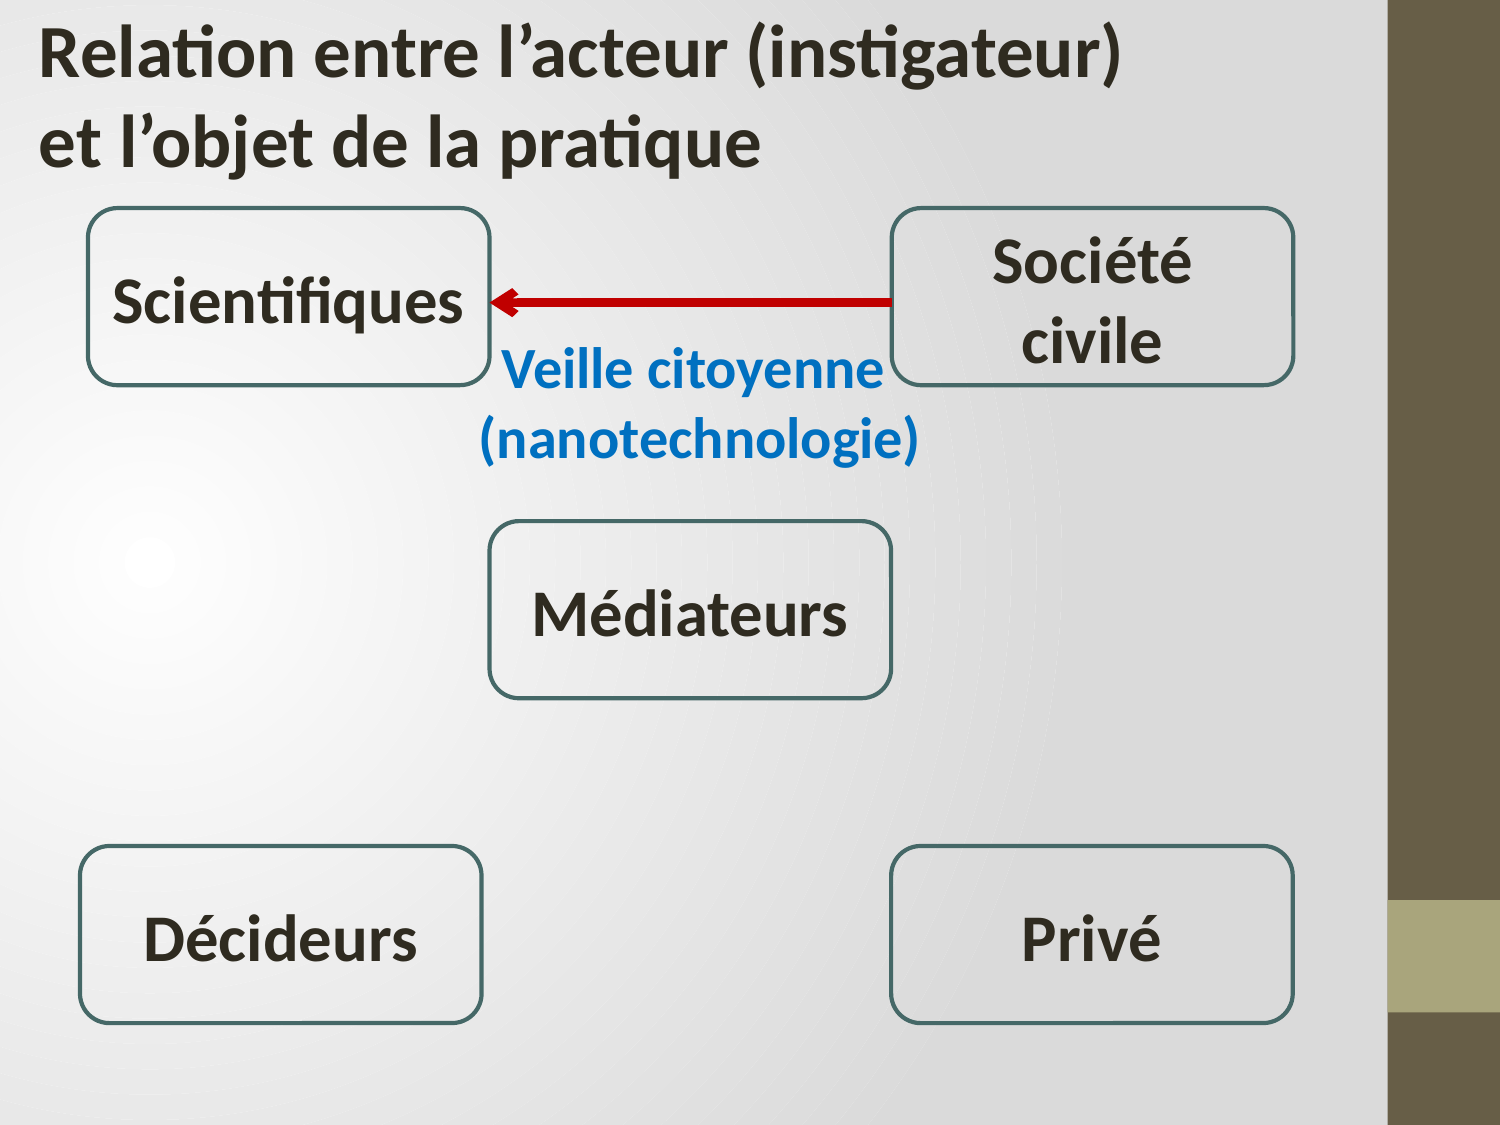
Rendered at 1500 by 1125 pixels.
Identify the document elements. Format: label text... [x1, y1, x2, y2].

text_box Société civile [889, 205, 1296, 388]
text_box Scientifiques [85, 205, 492, 388]
text_box Décideurs [77, 843, 484, 1026]
text_box Relation entre l’acteur (instigateur) et l’objet de la pratique [24, 0, 1157, 191]
text_box Médiateurs [487, 519, 894, 701]
text_box Privé [889, 843, 1295, 1026]
text_box Veille citoyenne (nanotechnologie) [463, 323, 937, 478]
